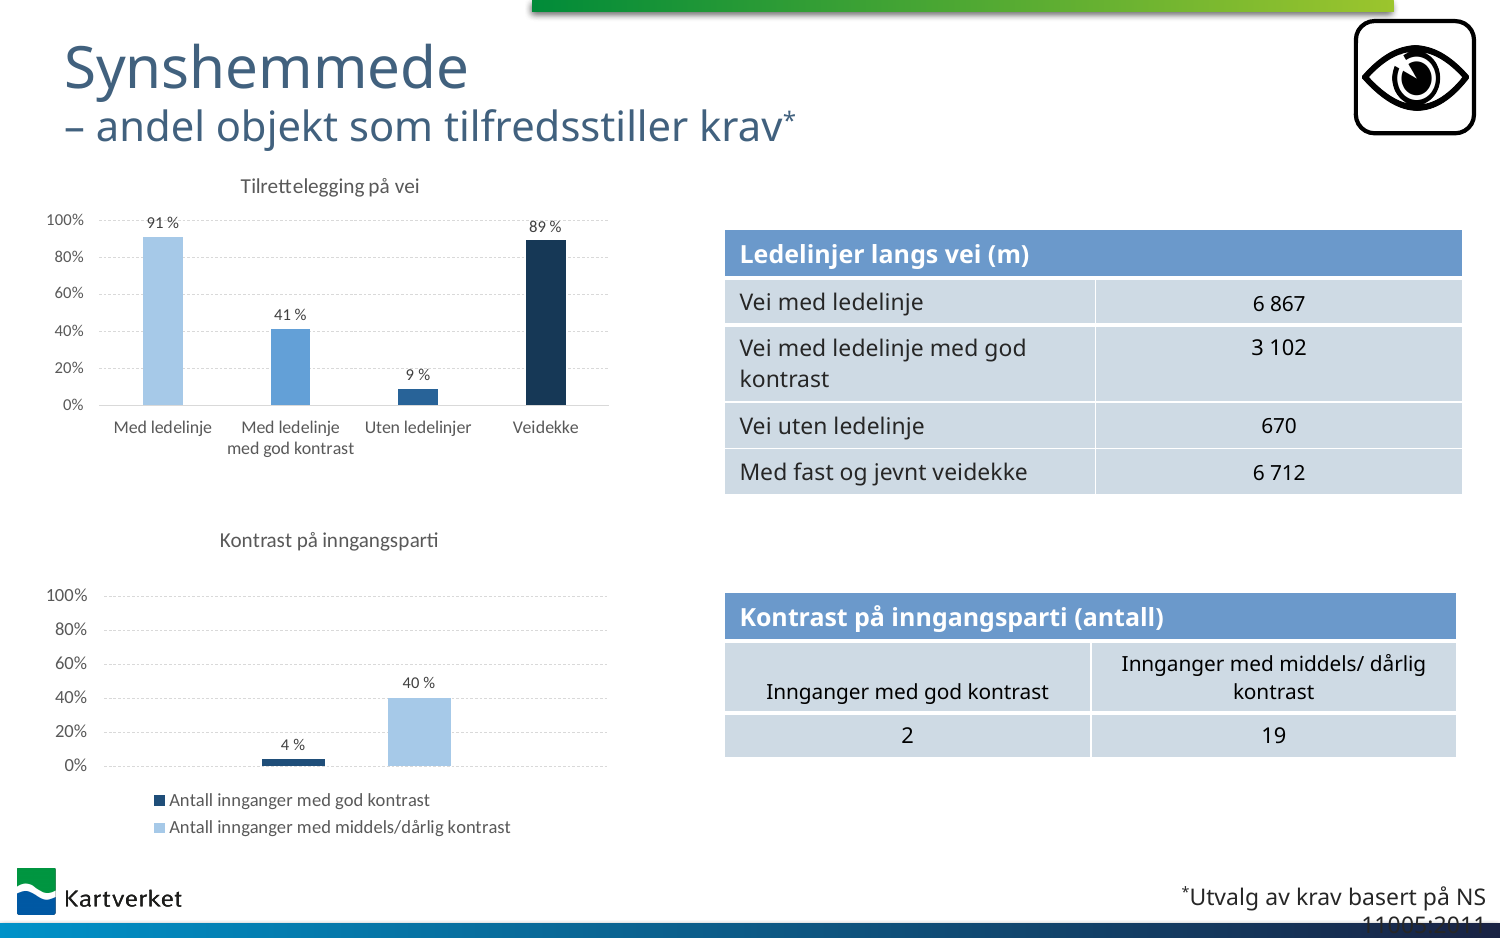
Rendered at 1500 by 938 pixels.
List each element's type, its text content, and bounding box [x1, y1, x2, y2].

table_cell 2 [725, 715, 1090, 757]
table_cell 670 [1096, 403, 1462, 448]
text_box *Utvalg av krav basert på NS 11005:2011 [1068, 873, 1500, 938]
picture [41, 166, 619, 492]
table_cell Vei med ledelinje [725, 280, 1095, 323]
table_cell Innganger med middels/ dårlig kontrast [1092, 643, 1456, 711]
table_cell Innganger med god kontrast [725, 643, 1090, 711]
table_cell Vei med ledelinje med god kontrast [725, 327, 1095, 401]
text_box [1355, 20, 1475, 134]
table_cell Med fast og jevnt veidekke [725, 449, 1095, 494]
picture [41, 520, 618, 846]
table_header Ledelinjer langs vei (m) [725, 230, 1462, 276]
text_box Synshemmede – andel objekt som tilfredsstiller krav* [49, 24, 1431, 158]
table_cell 19 [1092, 715, 1456, 757]
table_cell 3 102 [1096, 327, 1462, 401]
table_cell 6 867 [1096, 280, 1462, 323]
table_cell Vei uten ledelinje [725, 403, 1095, 448]
table_header Kontrast på inngangsparti (antall) [725, 593, 1456, 639]
table_cell 6 712 [1096, 449, 1462, 494]
